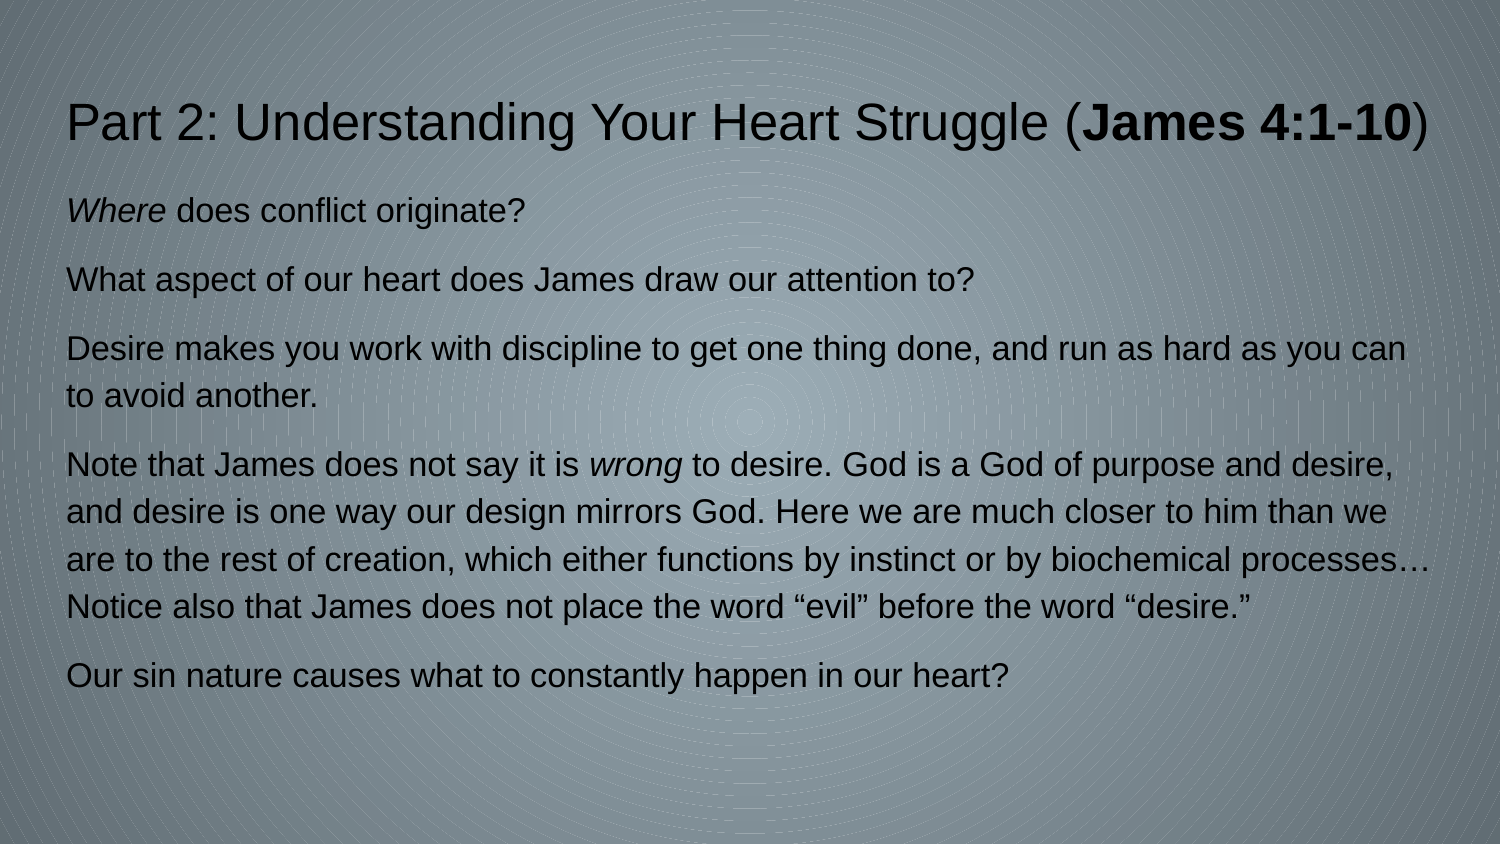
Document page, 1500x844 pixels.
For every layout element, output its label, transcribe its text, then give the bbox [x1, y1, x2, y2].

title Part 2: Understanding Your Heart Struggle (James 4:1-10) [51, 72, 1449, 166]
list Where does conflict originate? What aspect of our heart does James draw our attention to? Desire makes you work with discipline to get one thing done, and run as hard as you can to avoid another. Note that James does not say it is wrong to desire. God is a God of purpose and desire, and desire is one way our design mirrors God. Here we are much closer to him than we are to the rest of creation, which either functions by instinct or by biochemical processes…Notice also that James does not place the word “evil” before the word “desire.” Our sin nature causes what to constantly happen in our heart? [51, 166, 1449, 750]
